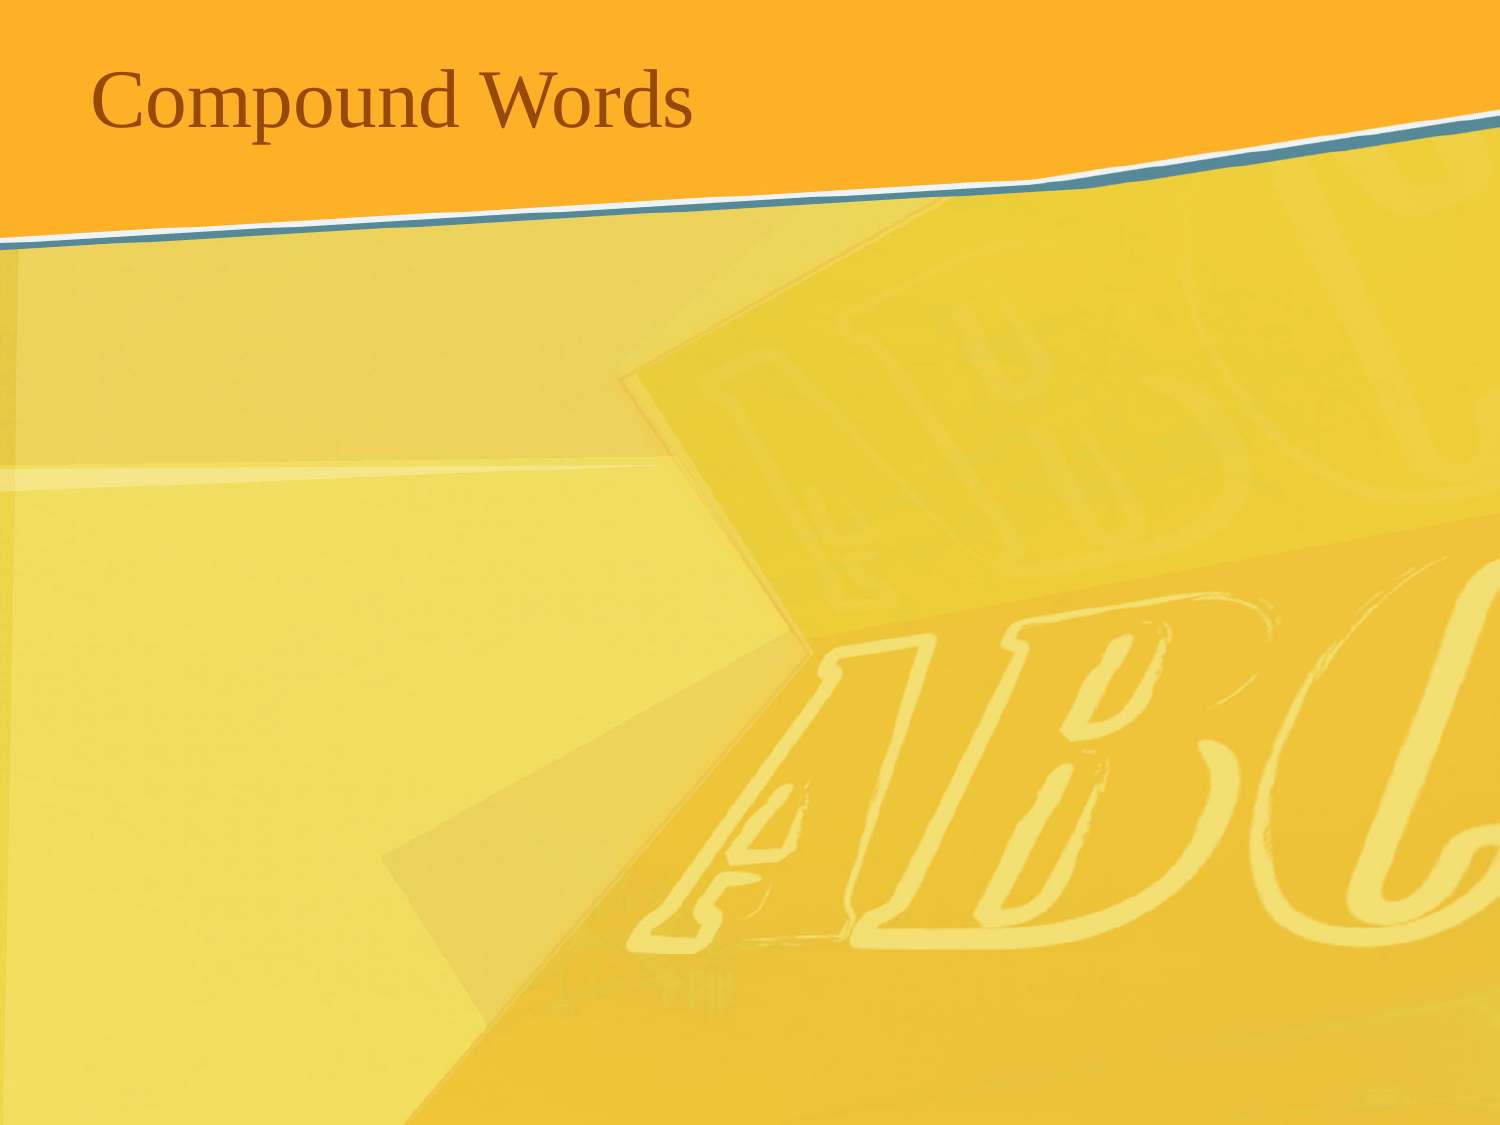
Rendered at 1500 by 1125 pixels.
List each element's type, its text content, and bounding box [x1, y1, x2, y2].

picture [0, 0, 1500, 1125]
title Compound Words [74, 0, 1426, 188]
